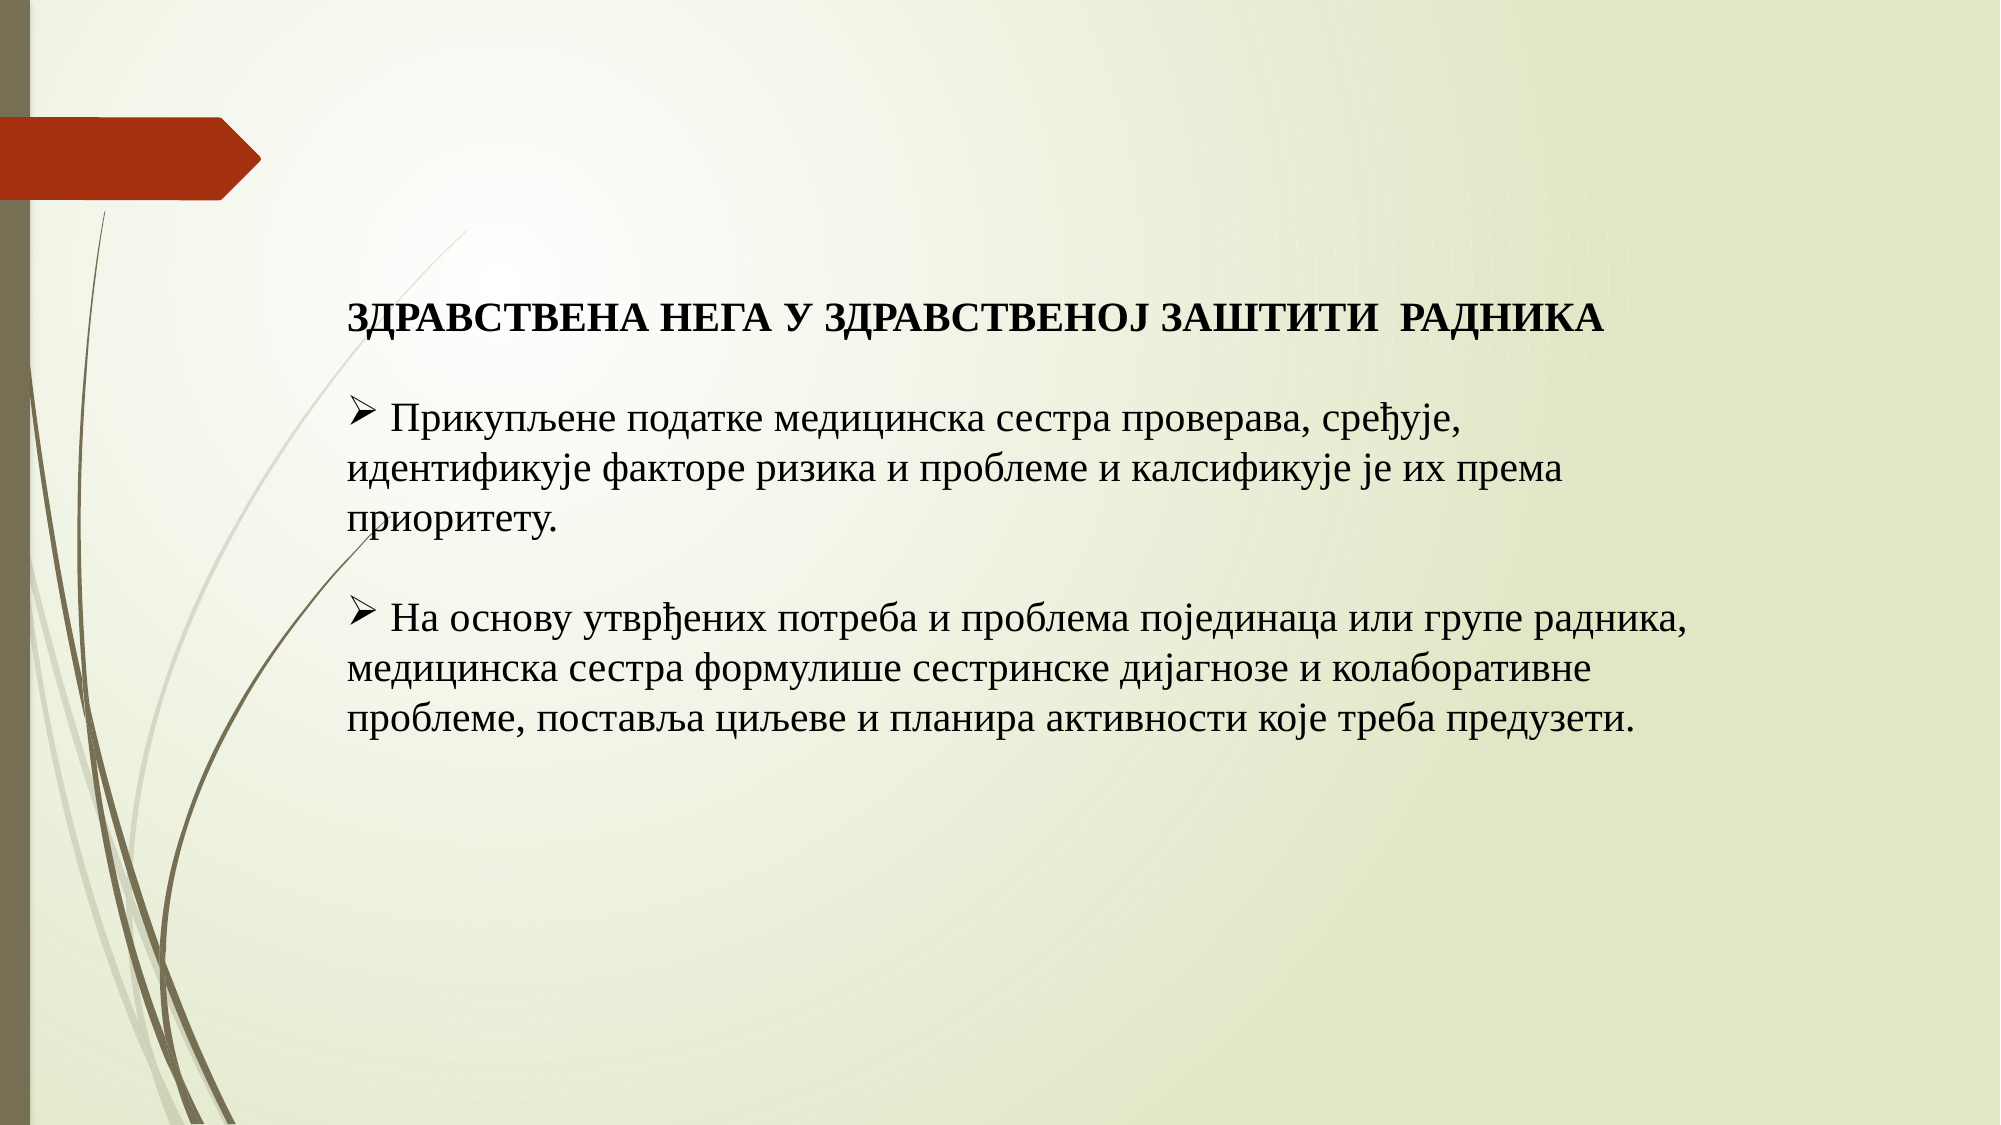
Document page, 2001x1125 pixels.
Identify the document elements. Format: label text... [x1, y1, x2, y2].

text_box ЗДРАВСТВЕНА НЕГА У ЗДРАВСТВЕНОЈ ЗАШТИТИ РАДНИКА Прикупљене податке медицинска сестра проверава, сређује, идентификује факторе ризика и проблеме и калсификује је их према приоритету. На основу утврђених потреба и проблема појединаца или групе радника, медицинска сестра формулише сестринске дијагнозе и колаборативне проблеме, поставља циљеве и планира активности које треба предузети. [332, 140, 1688, 1090]
